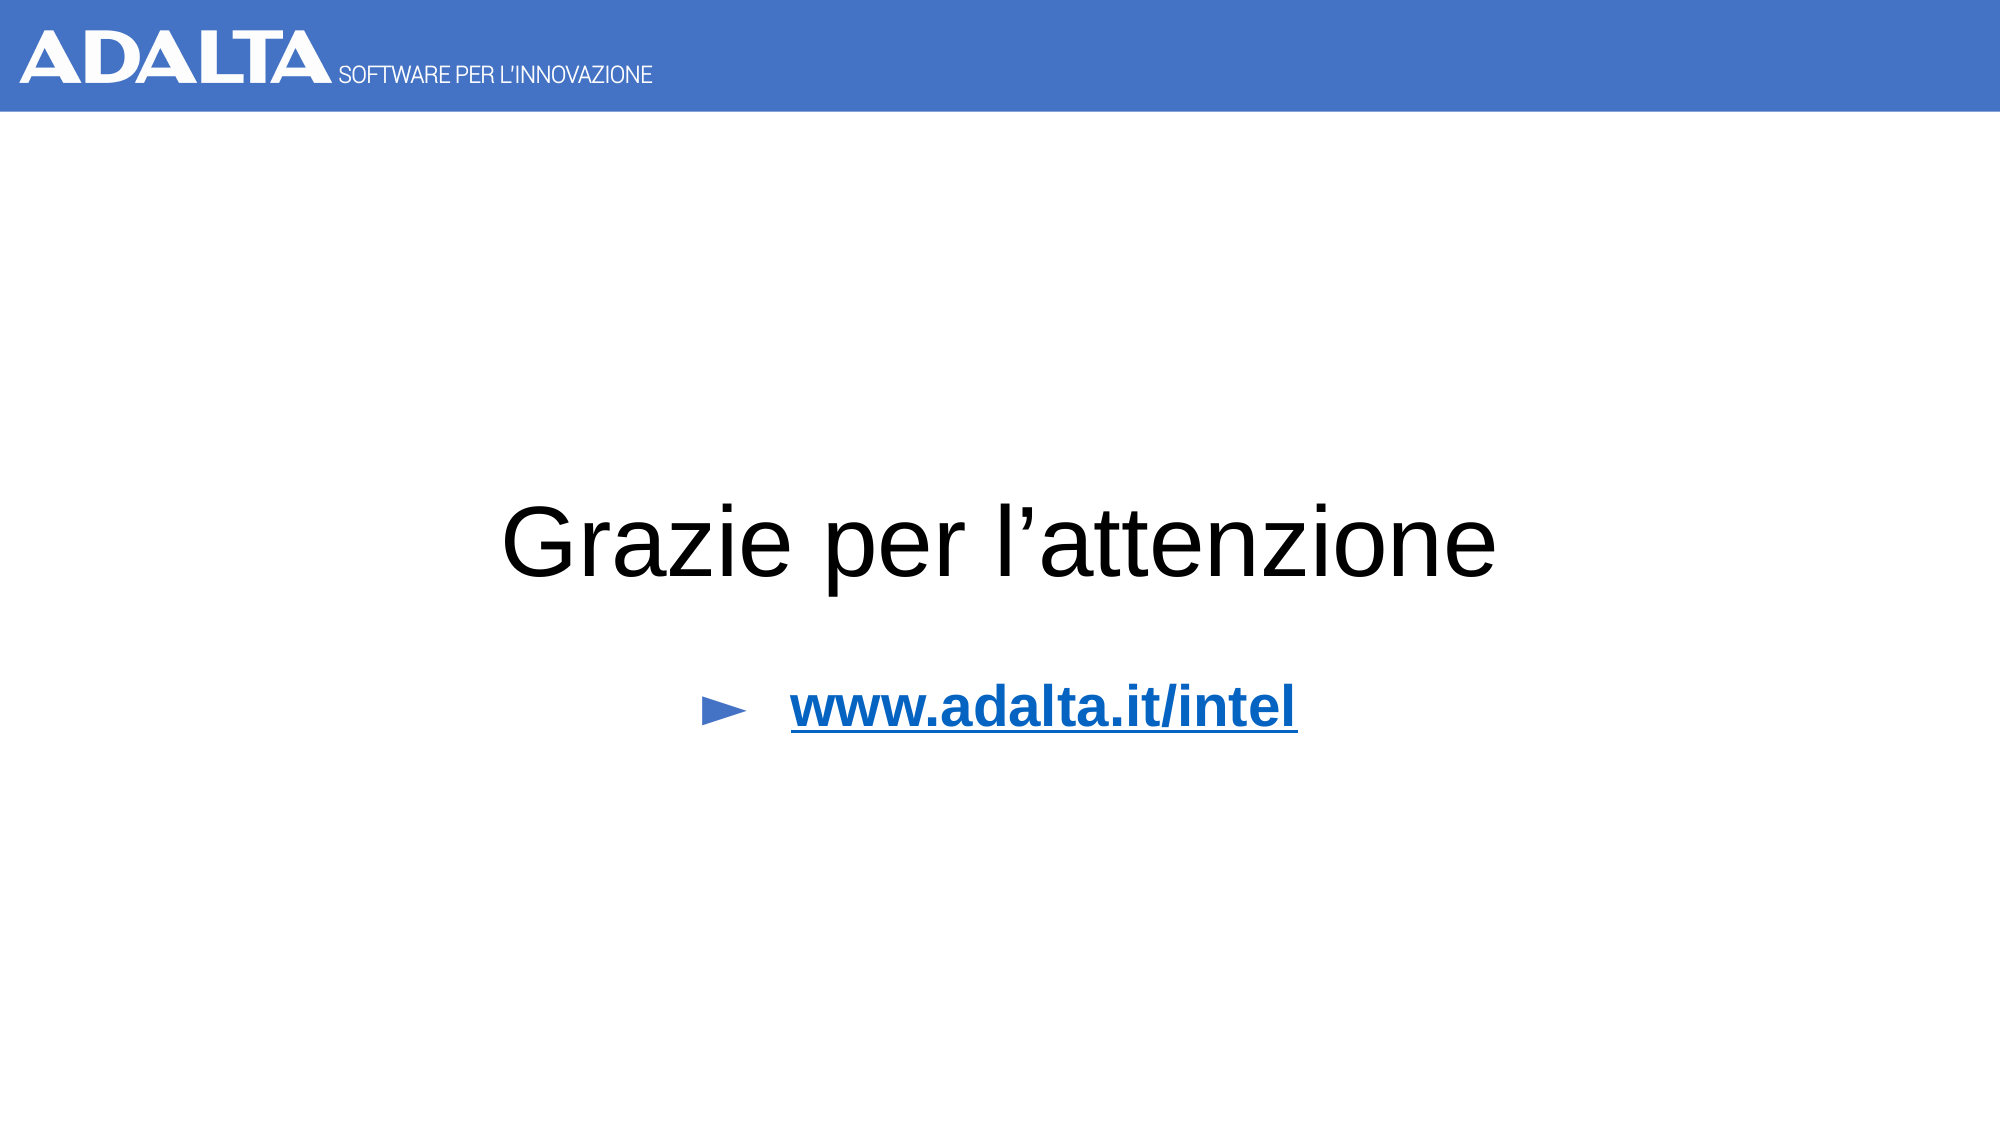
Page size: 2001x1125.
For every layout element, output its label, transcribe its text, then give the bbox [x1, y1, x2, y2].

title Grazie per l’attenzione [418, 456, 1582, 626]
text_box www.adalta.it/intel [418, 626, 1582, 746]
picture [13, 23, 658, 88]
